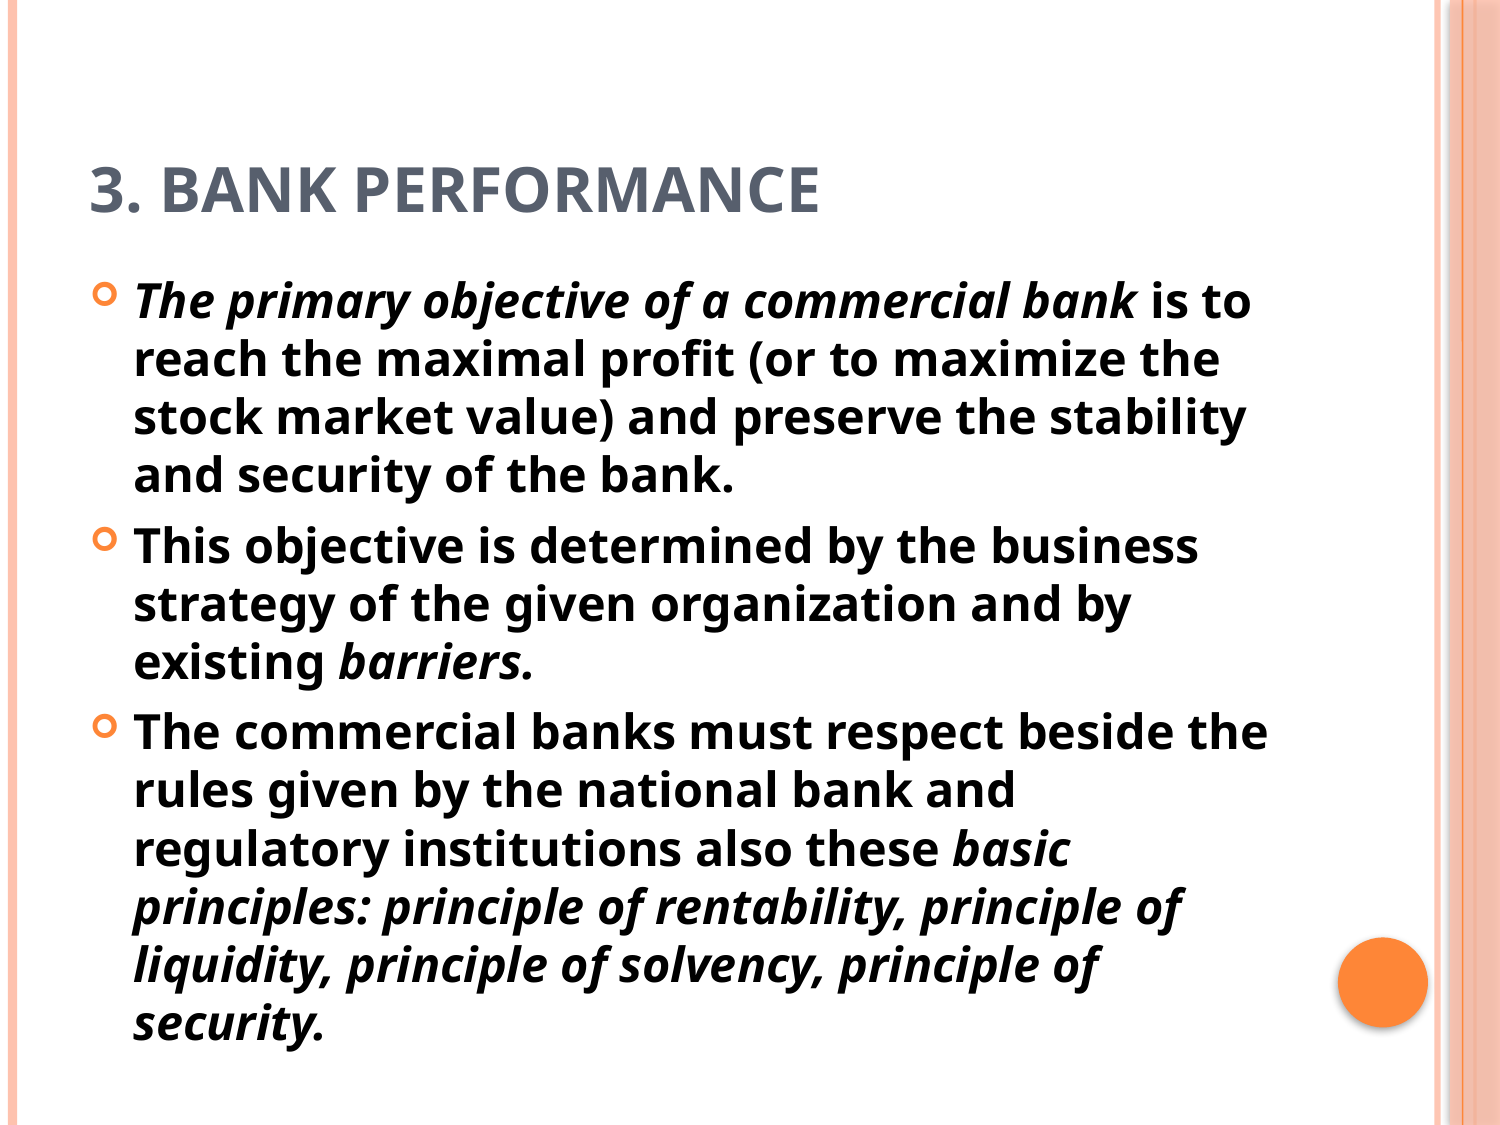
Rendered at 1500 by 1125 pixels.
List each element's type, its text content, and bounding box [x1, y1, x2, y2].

list The primary objective of a commercial bank is to reach the maximal profit (or to maximize the stock market value) and preserve the stability and security of the bank. This objective is determined by the business strategy of the given organization and by existing barriers. The commercial banks must respect beside the rules given by the national bank and regulatory institutions also these basic principles: principle of rentability, principle of liquidity, principle of solvency, principle of security. [75, 262, 1300, 1062]
title 3. Bank performance [75, 45, 1300, 233]
